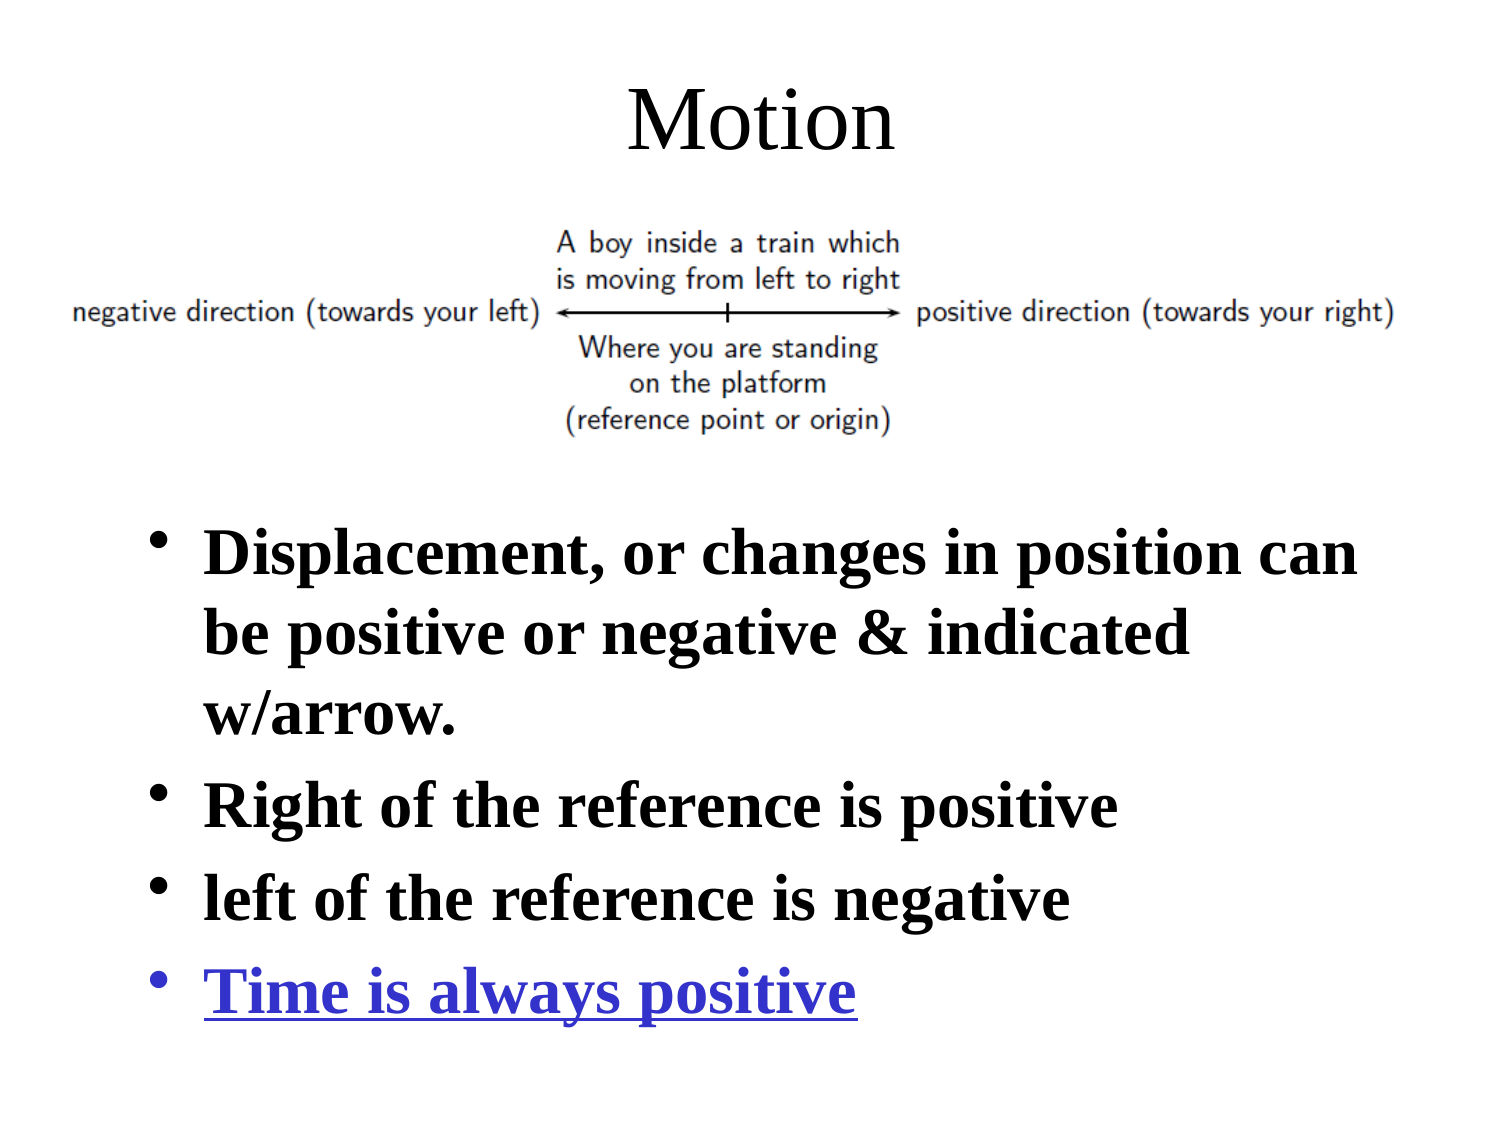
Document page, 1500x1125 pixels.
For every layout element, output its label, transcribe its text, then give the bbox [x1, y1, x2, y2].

list Displacement, or changes in position can be positive or negative & indicated w/arrow. Right of the reference is positive left of the reference is negative Time is always positive [132, 499, 1408, 1063]
picture [62, 212, 1402, 446]
title Motion [123, 49, 1400, 176]
